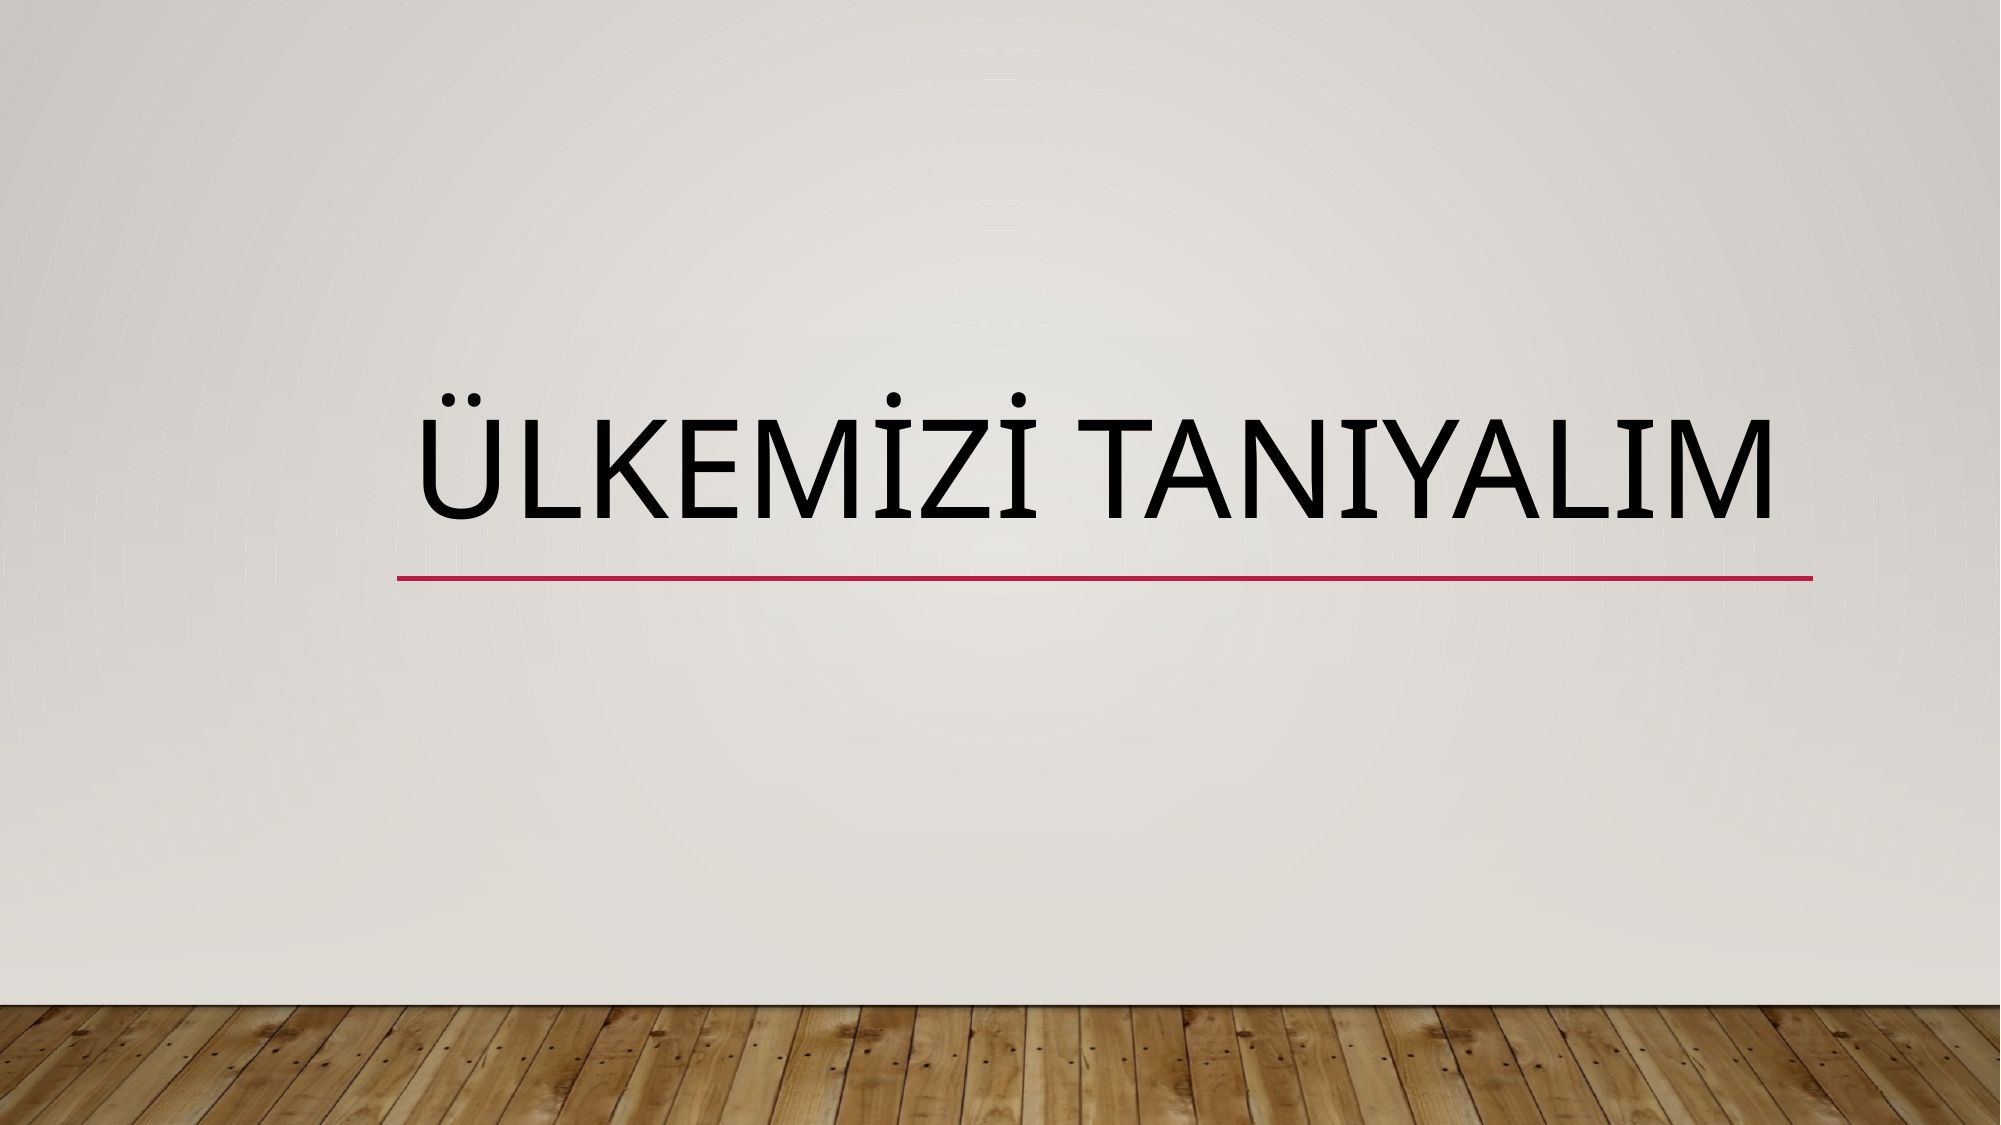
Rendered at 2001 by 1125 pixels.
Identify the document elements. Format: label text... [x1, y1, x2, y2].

title ÜLKEMİZİ TANIYALIM [396, 131, 1814, 549]
picture [0, 1005, 2000, 1125]
